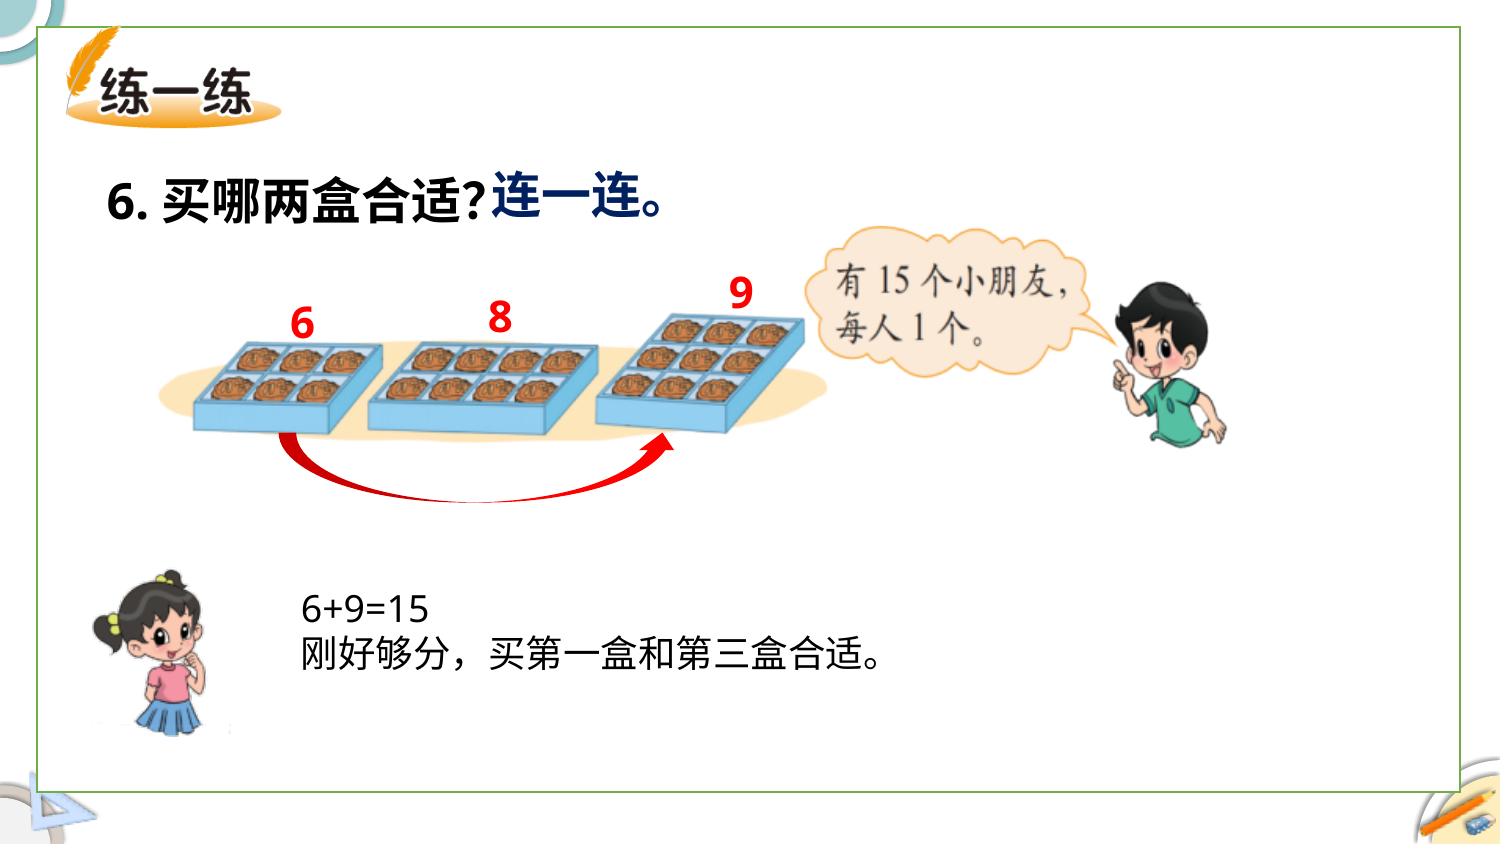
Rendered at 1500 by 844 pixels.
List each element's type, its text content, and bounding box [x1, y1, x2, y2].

picture [153, 204, 1258, 536]
text_box 6.买哪两盒合适？ [91, 132, 567, 238]
picture [1416, 791, 1500, 837]
picture [51, 24, 296, 133]
text_box 连一连。 [476, 156, 879, 204]
text_box 6+9=15 刚好够分，买第一盒和第三盒合适。 [286, 577, 1089, 683]
picture [29, 772, 97, 831]
picture [1464, 812, 1498, 836]
picture [91, 565, 231, 737]
